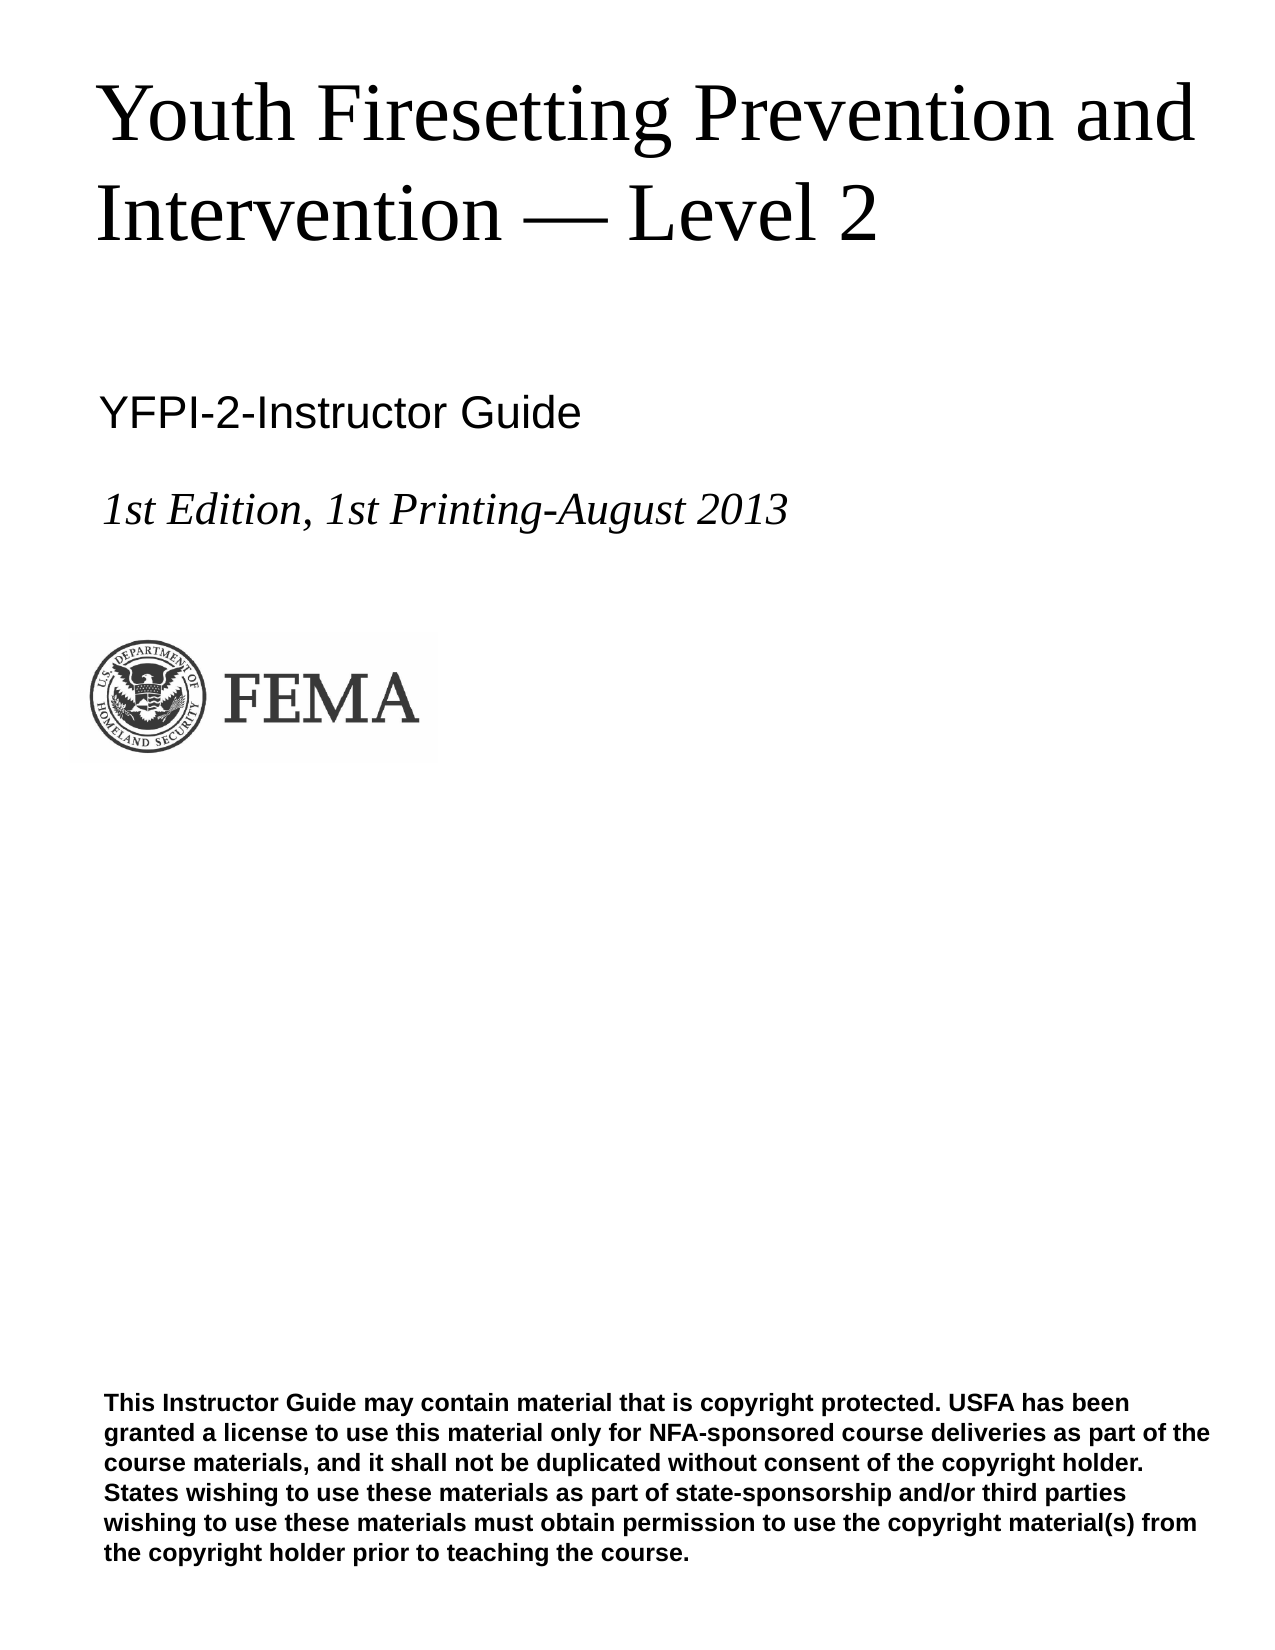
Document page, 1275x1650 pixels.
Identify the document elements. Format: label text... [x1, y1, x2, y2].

text_box This Instructor Guide may contain material that is copyright protected. USFA has been granted a license to use this material only for NFA-sponsored course deliveries as part of the course materials, and it shall not be duplicated without consent of the copyright holder. States wishing to use these materials as part of state-sponsorship and/or third parties wishing to use these materials must obtain permission to use the copyright material(s) from the copyright holder prior to teaching the course. [87, 1378, 1232, 1575]
picture [69, 632, 439, 763]
text_box YFPI-2-Instructor Guide [81, 374, 600, 447]
text_box Youth Firesetting Prevention and Intervention — Level 2 [79, 48, 1275, 266]
text_box 1st Edition, 1st Printing-August 2013 [85, 470, 807, 543]
